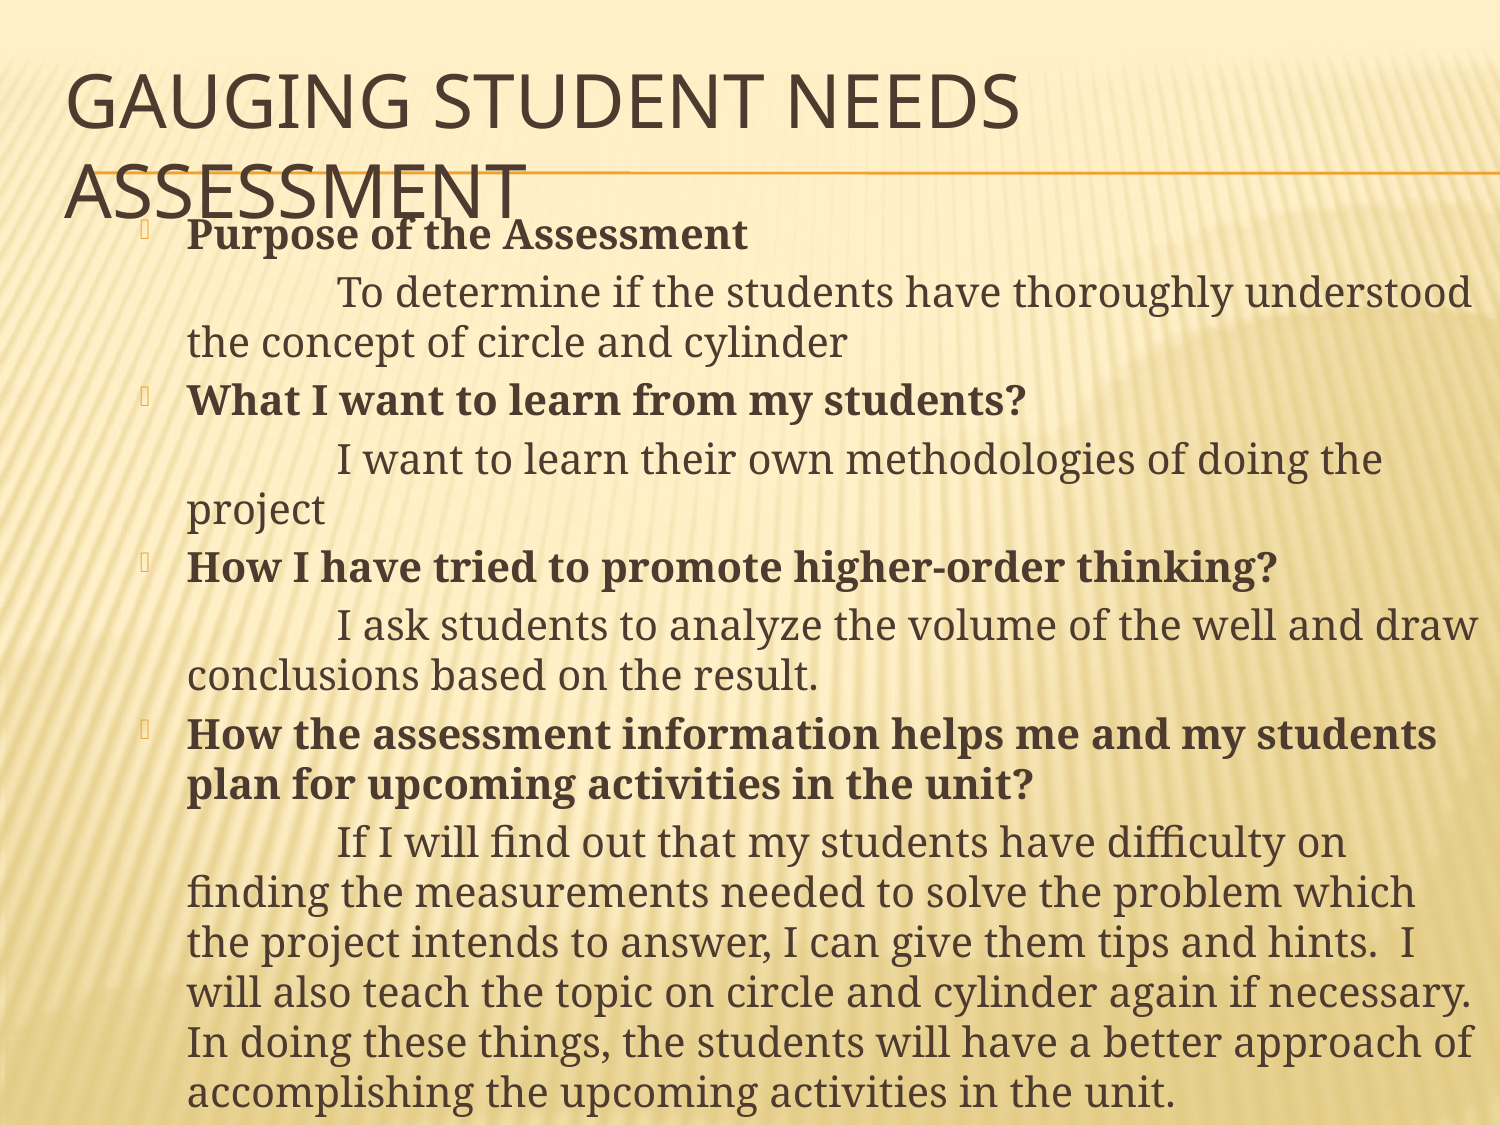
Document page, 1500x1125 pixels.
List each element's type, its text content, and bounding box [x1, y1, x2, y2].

list Purpose of the Assessment To determine if the students have thoroughly understood the concept of circle and cylinder What I want to learn from my students? I want to learn their own methodologies of doing the project How I have tried to promote higher-order thinking? I ask students to analyze the volume of the well and draw conclusions based on the result. How the assessment information helps me and my students plan for upcoming activities in the unit? If I will find out that my students have difficulty on finding the measurements needed to solve the problem which the project intends to answer, I can give them tips and hints. I will also teach the topic on circle and cylinder again if necessary. In doing these things, the students will have a better approach of accomplishing the upcoming activities in the unit. [50, 200, 1500, 1075]
title Gauging Student Needs Assessment [50, 75, 1475, 213]
